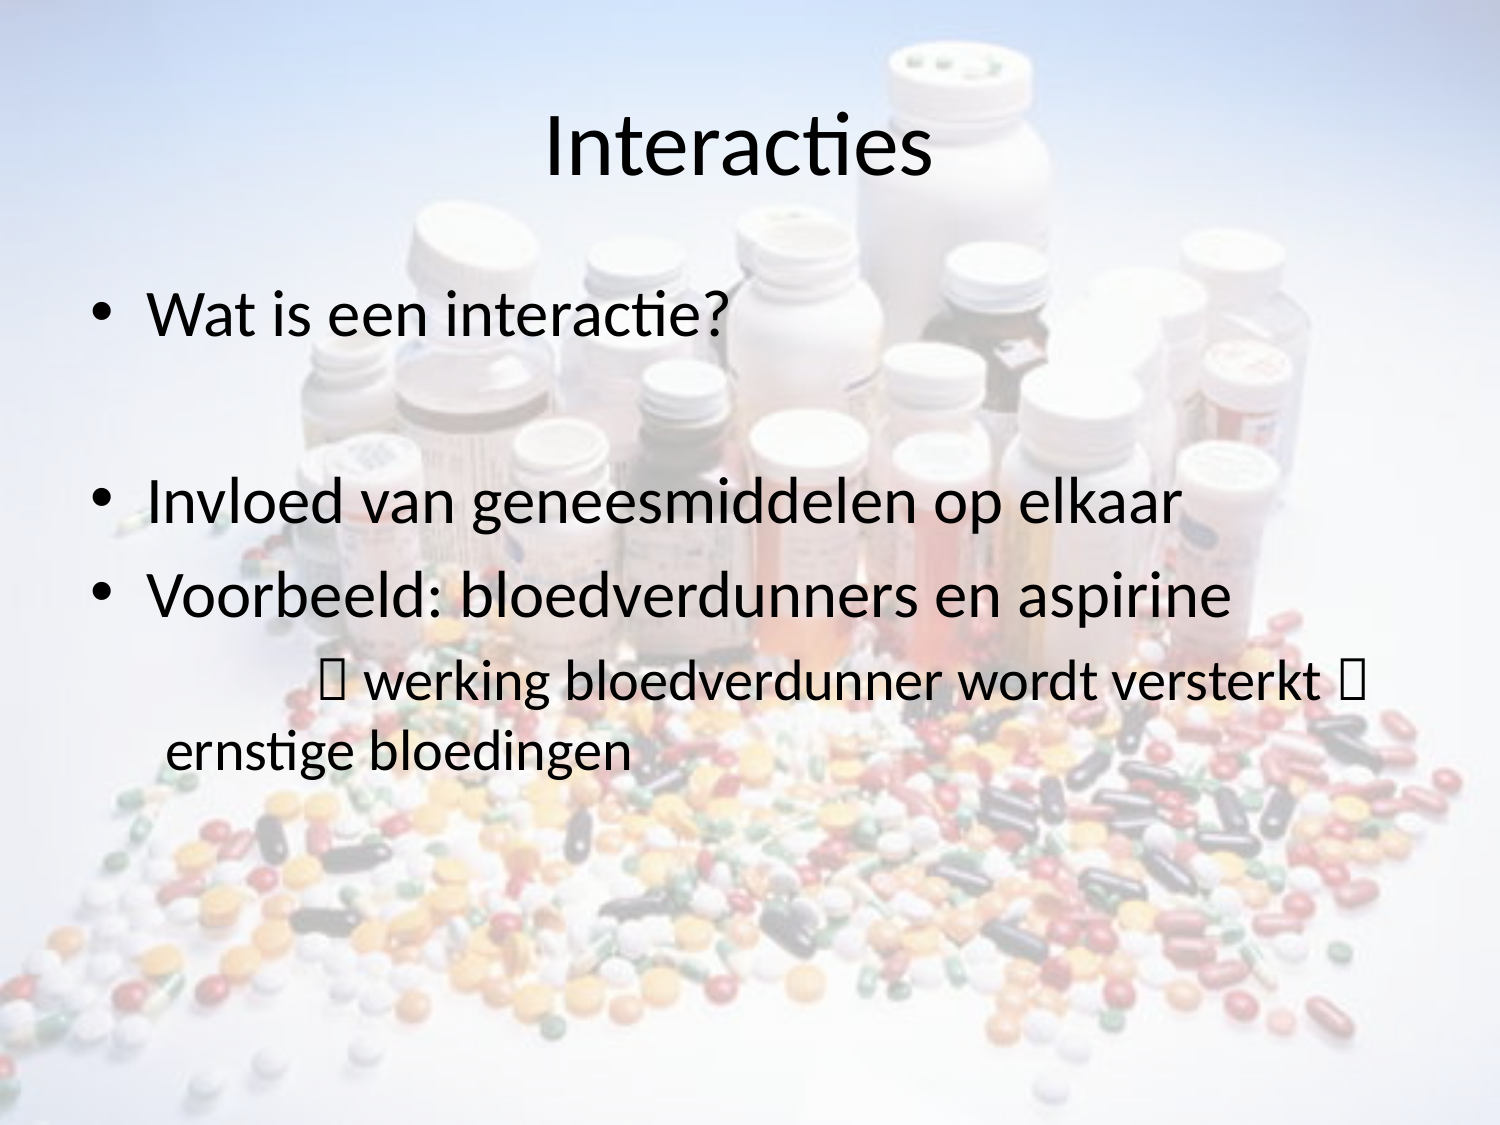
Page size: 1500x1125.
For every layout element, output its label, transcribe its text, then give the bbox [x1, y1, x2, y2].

list Wat is een interactie? Invloed van geneesmiddelen op elkaar Voorbeeld: bloedverdunners en aspirine  werking bloedverdunner wordt versterkt  ernstige bloedingen [75, 262, 1425, 1005]
title Interacties [75, 45, 1425, 233]
